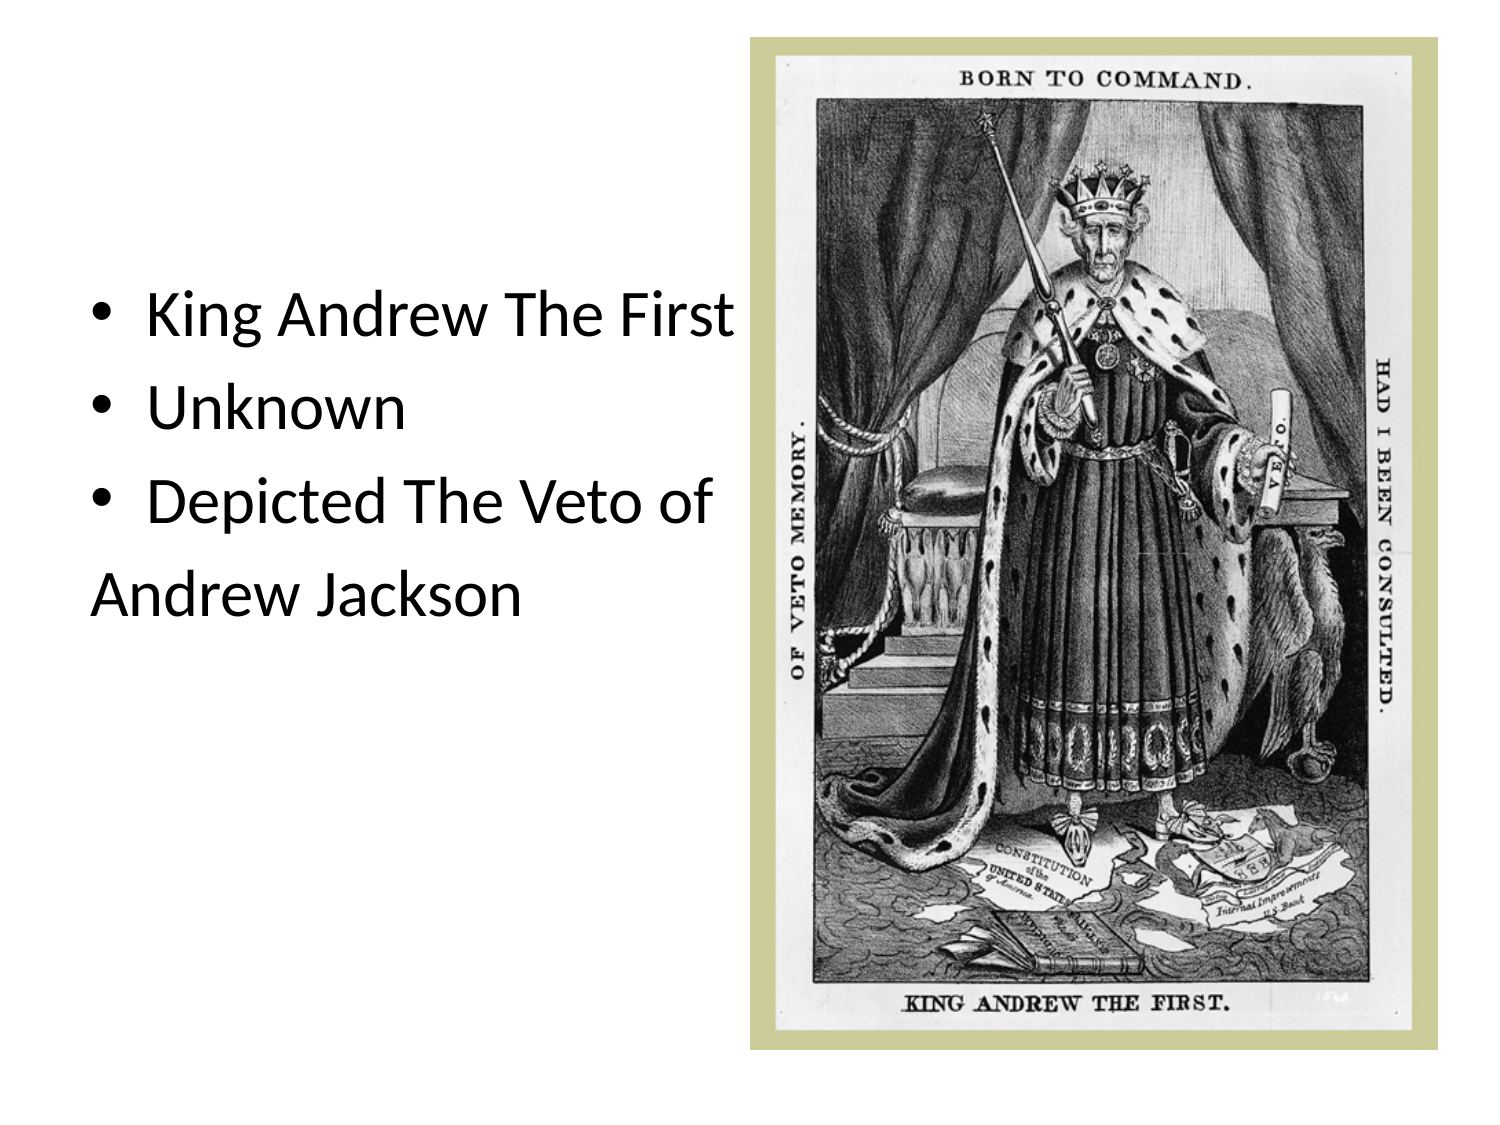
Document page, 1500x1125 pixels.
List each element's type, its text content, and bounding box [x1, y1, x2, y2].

list King Andrew The First Unknown Depicted The Veto of Andrew Jackson [75, 262, 744, 1005]
picture [749, 37, 1438, 1051]
